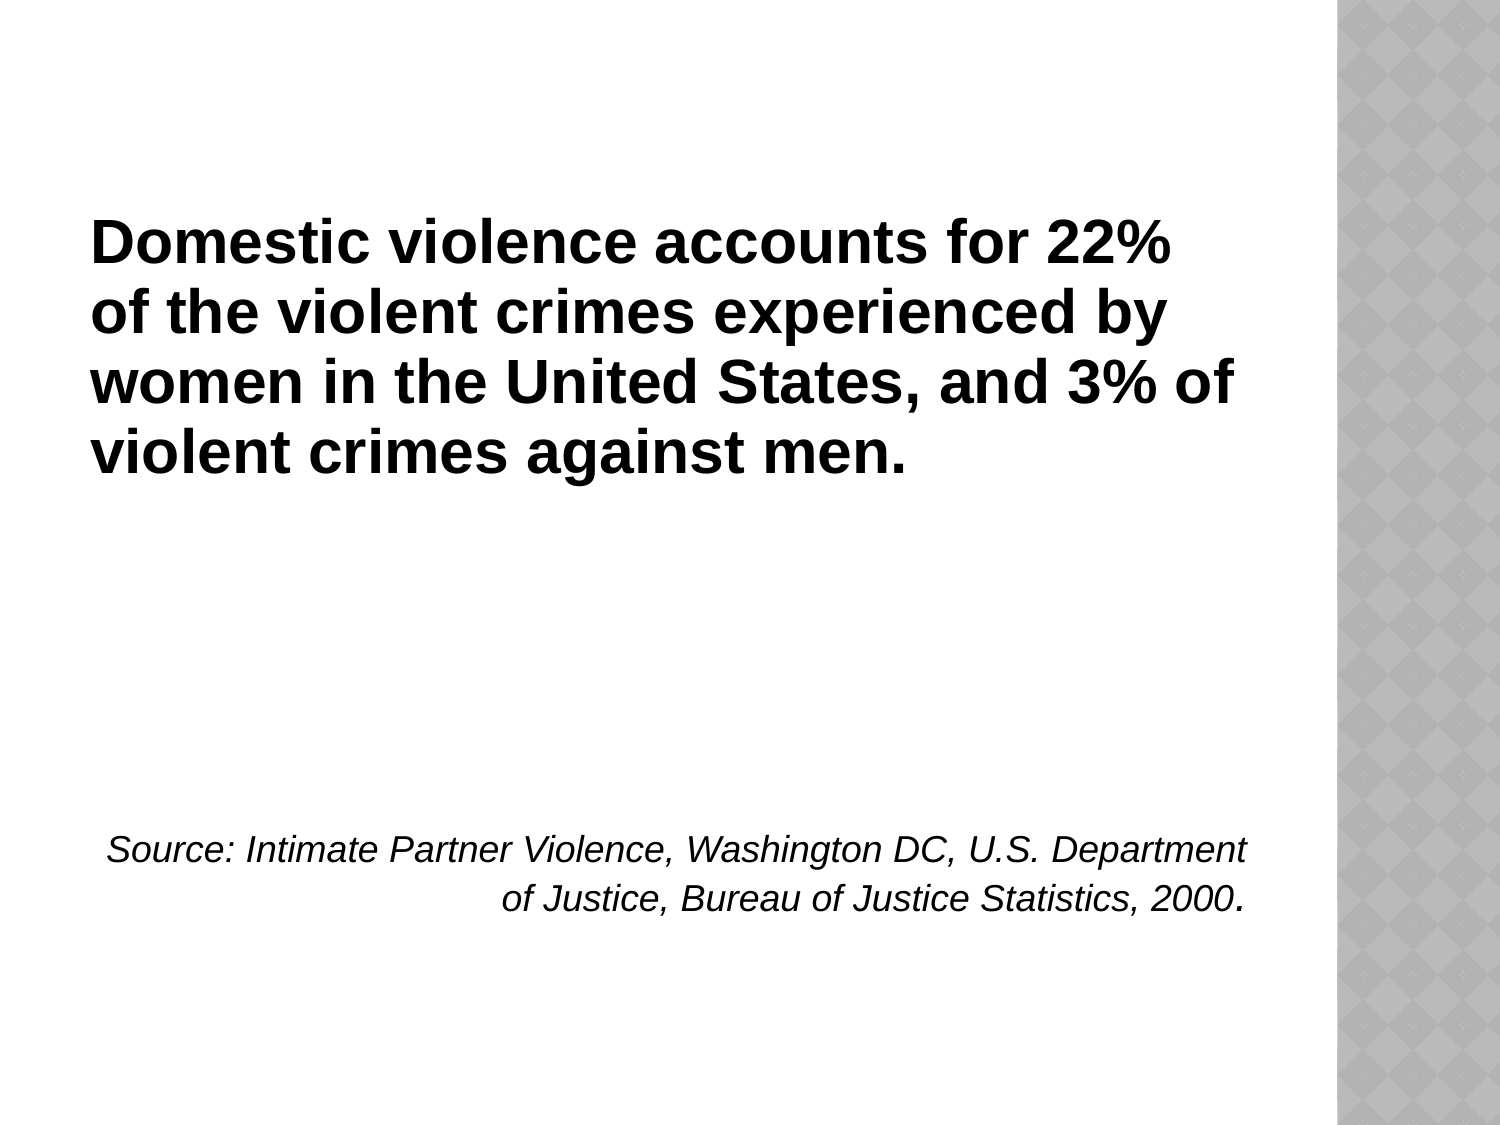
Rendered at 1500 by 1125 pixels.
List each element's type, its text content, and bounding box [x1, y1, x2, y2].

list Domestic violence accounts for 22% of the violent crimes experienced by women in the United States, and 3% of violent crimes against men. Source: Intimate Partner Violence, Washington DC, U.S. Department of Justice, Bureau of Justice Statistics, 2000. [75, 200, 1263, 1060]
